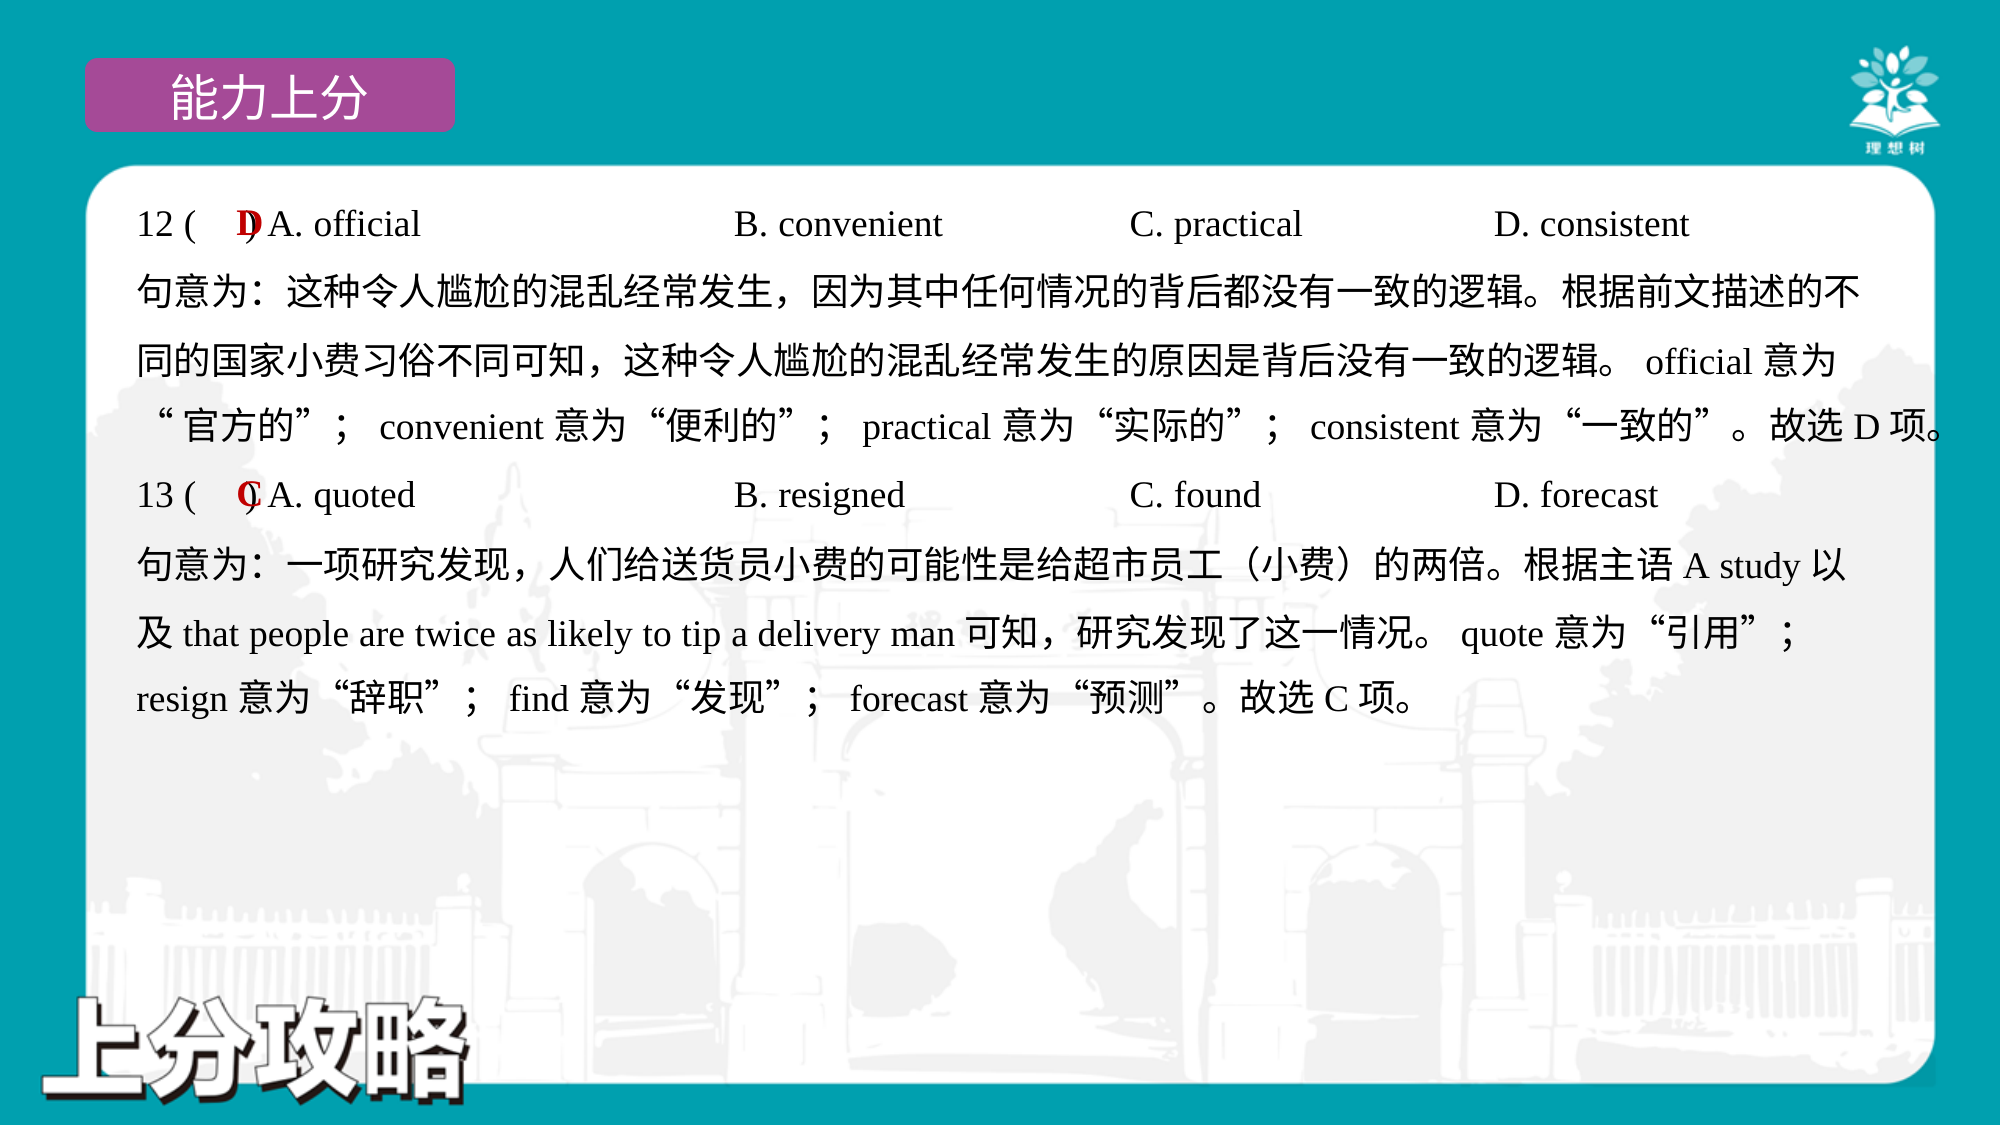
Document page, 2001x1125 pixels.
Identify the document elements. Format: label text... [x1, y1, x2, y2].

text_box 13 ( ) A. quoted B. resigned C. found D. forecast [136, 447, 222, 507]
text_box 12 ( ) A. official B. convenient C. practical D. consistent [136, 176, 1865, 237]
text_box 句意为：这种令人尴尬的混乱经常发生，因为其中任何情况的背后都没有一致的逻辑。根据前文描述的不 同的国家小费习俗不同可知，这种令人尴尬的混乱经常发生的原因是背后没有一致的逻辑。official意为 “官方的”；convenient意为“便利的”；practical意为“实际的”；consistent意为“一致的”。故选D项。 [136, 244, 1865, 441]
text_box 13 ( ) A. quoted B. resigned C. found D. forecast [278, 447, 1865, 507]
text_box 句意为：一项研究发现，人们给送货员小费的可能性是给超市员工（小费）的两倍。根据主语A study以 及that people are twice as likely to tip a delivery man可知，研究发现了这一情况。quote意为“引用”； resign意为“辞职”；find意为“发现”；forecast意为“预测”。故选C项。 [136, 516, 1865, 713]
text_box C [222, 447, 278, 507]
text_box D [222, 176, 278, 236]
picture [0, 0, 2000, 1125]
